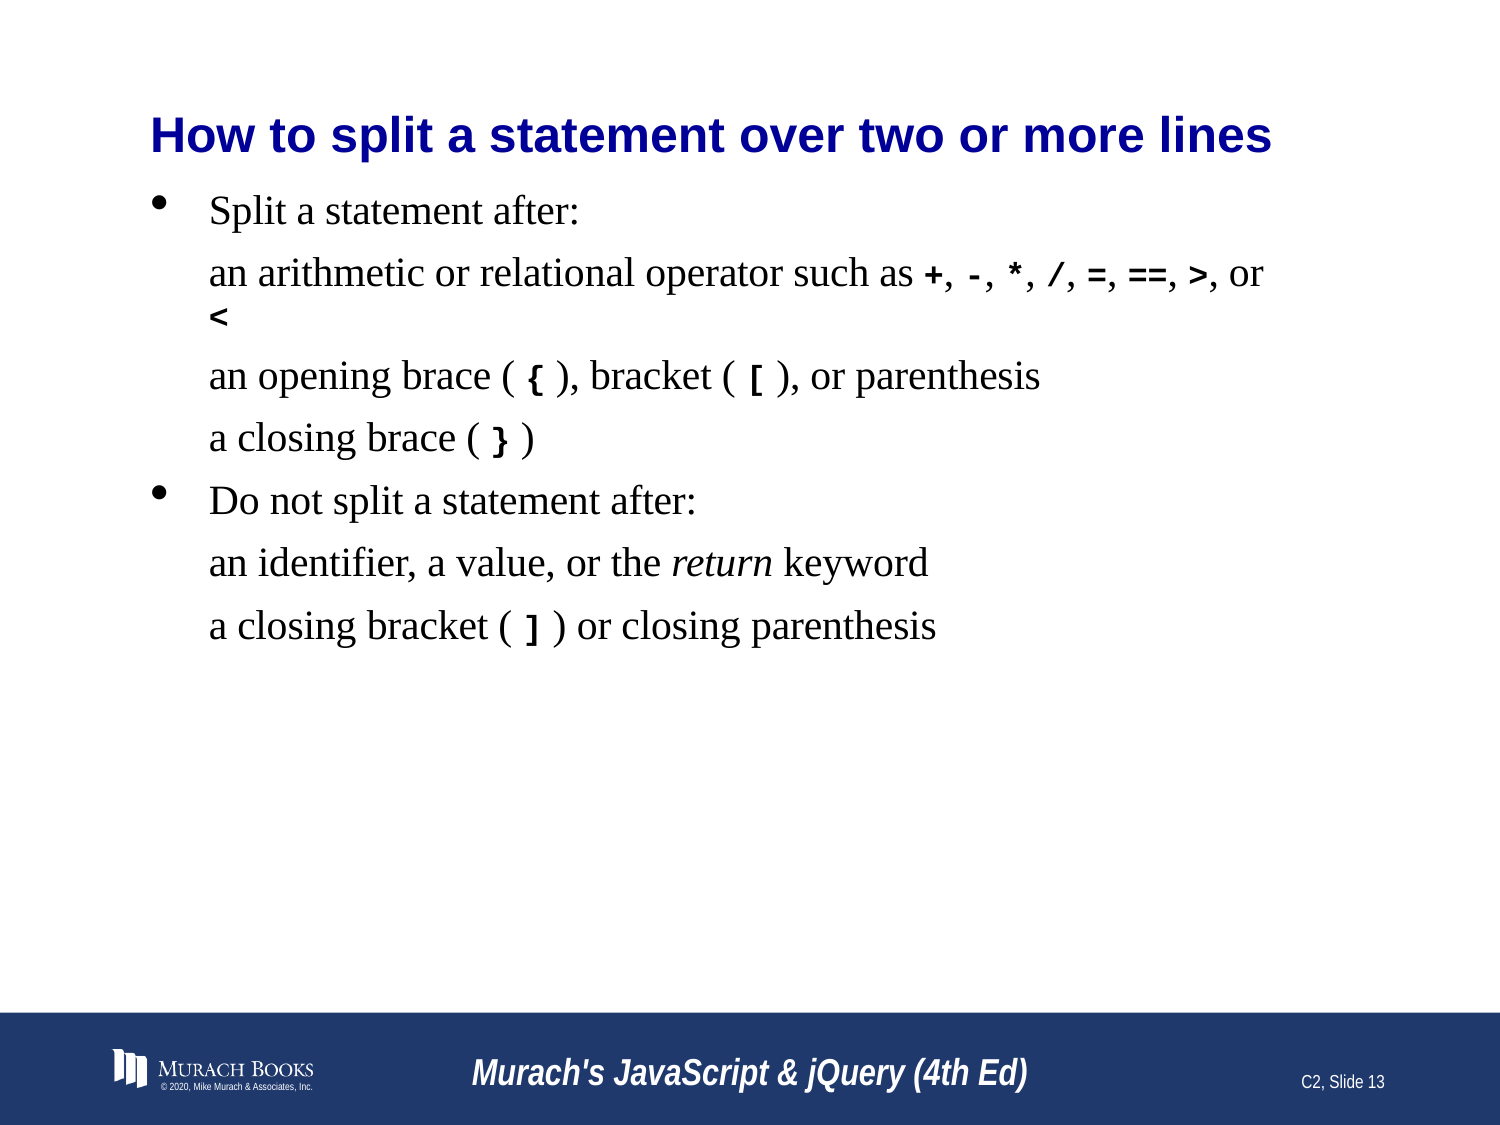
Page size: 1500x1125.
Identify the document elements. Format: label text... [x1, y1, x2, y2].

slide_number Murach's JavaScript & jQuery (4th Ed) [463, 1025, 1050, 1100]
footer © 2020, Mike Murach & Associates, Inc. [12, 1025, 463, 1100]
list Split a statement after: an arithmetic or relational operator such as +, -, *, /, =, ==, >, or < an opening brace ( { ), bracket ( [ ), or parenthesis a closing brace ( } ) Do not split a statement after: an identifier, a value, or the return keyword a closing bracket ( ] ) or closing parenthesis [137, 174, 1350, 975]
title How to split a statement over two or more lines [150, 102, 1350, 164]
slide_number C2, Slide 13 [1087, 1025, 1400, 1100]
